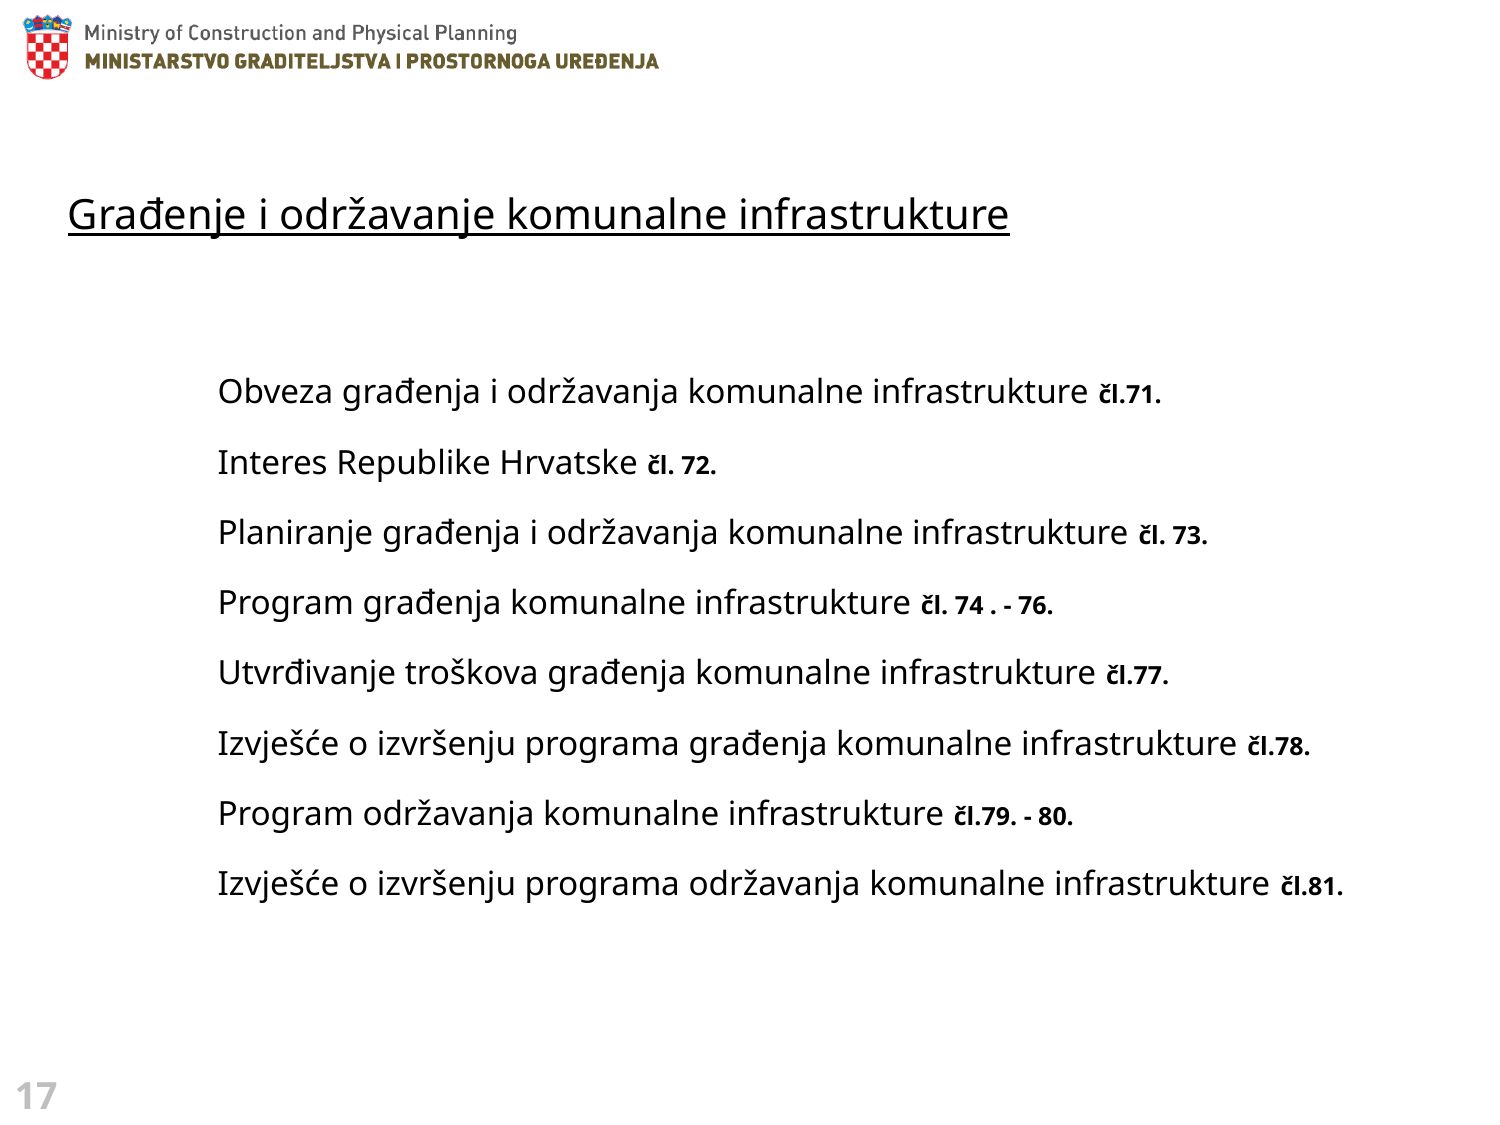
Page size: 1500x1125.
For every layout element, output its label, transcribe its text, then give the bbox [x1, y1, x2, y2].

text_box 17 [0, 1064, 184, 1125]
text_box Građenje i održavanje komunalne infrastrukture Obveza građenja i održavanja komunalne infrastrukture čl.71. Interes Republike Hrvatske čl. 72. Planiranje građenja i održavanja komunalne infrastrukture čl. 73. Program građenja komunalne infrastrukture čl. 74 . - 76. Utvrđivanje troškova građenja komunalne infrastrukture čl.77. Izvješće o izvršenju programa građenja komunalne infrastrukture čl.78. Program održavanja komunalne infrastrukture čl.79. - 80. Izvješće o izvršenju programa održavanja komunalne infrastrukture čl.81. [52, 186, 1444, 1038]
picture [0, 0, 689, 100]
